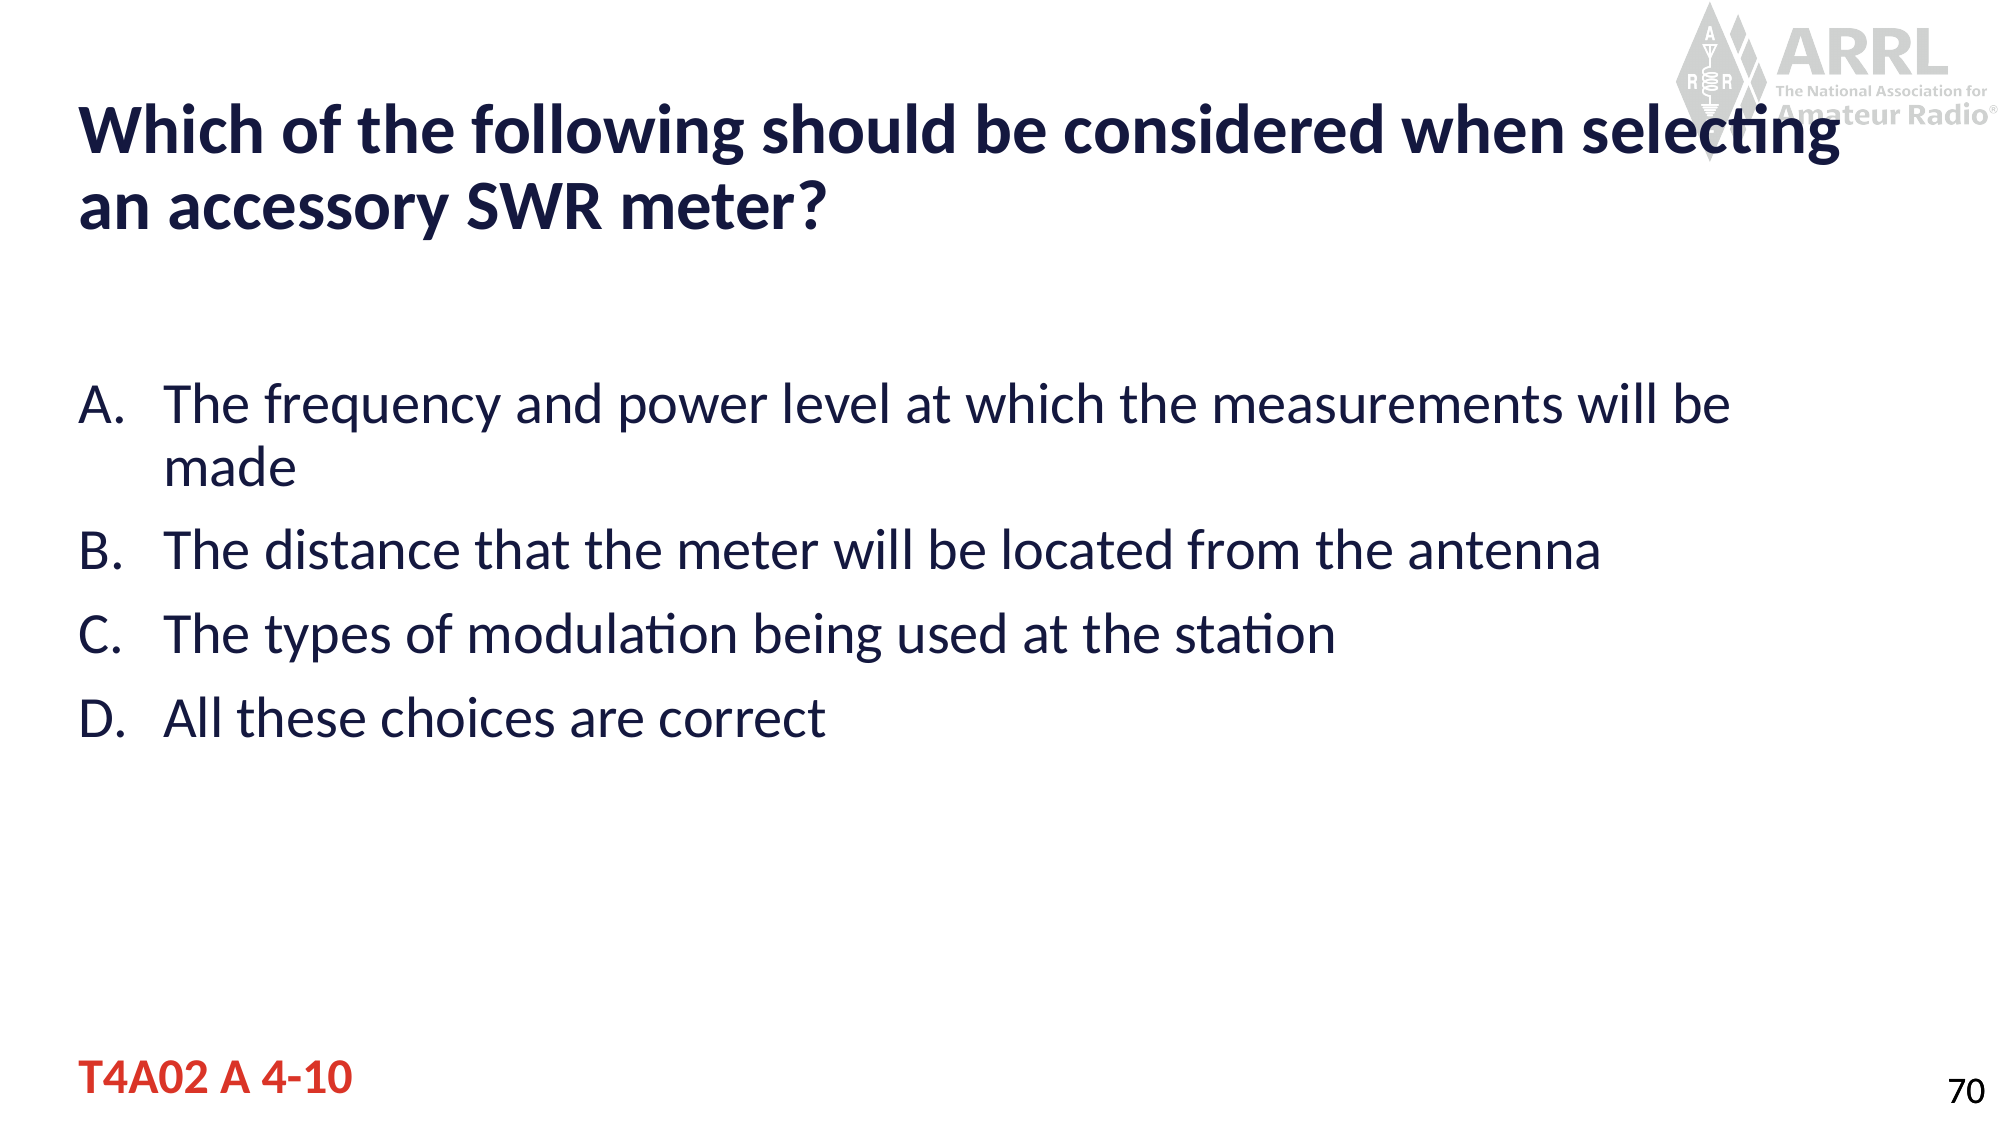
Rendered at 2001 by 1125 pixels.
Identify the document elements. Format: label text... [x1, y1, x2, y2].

title Which of the following should be considered when selecting an accessory SWR meter? [63, 59, 1863, 278]
list The frequency and power level at which the measurements will be made The distance that the meter will be located from the antenna The types of modulation being used at the station All these choices are correct [63, 365, 1863, 989]
picture [1674, 0, 2000, 164]
text_box T4A02 A 4-10 [63, 1036, 921, 1112]
